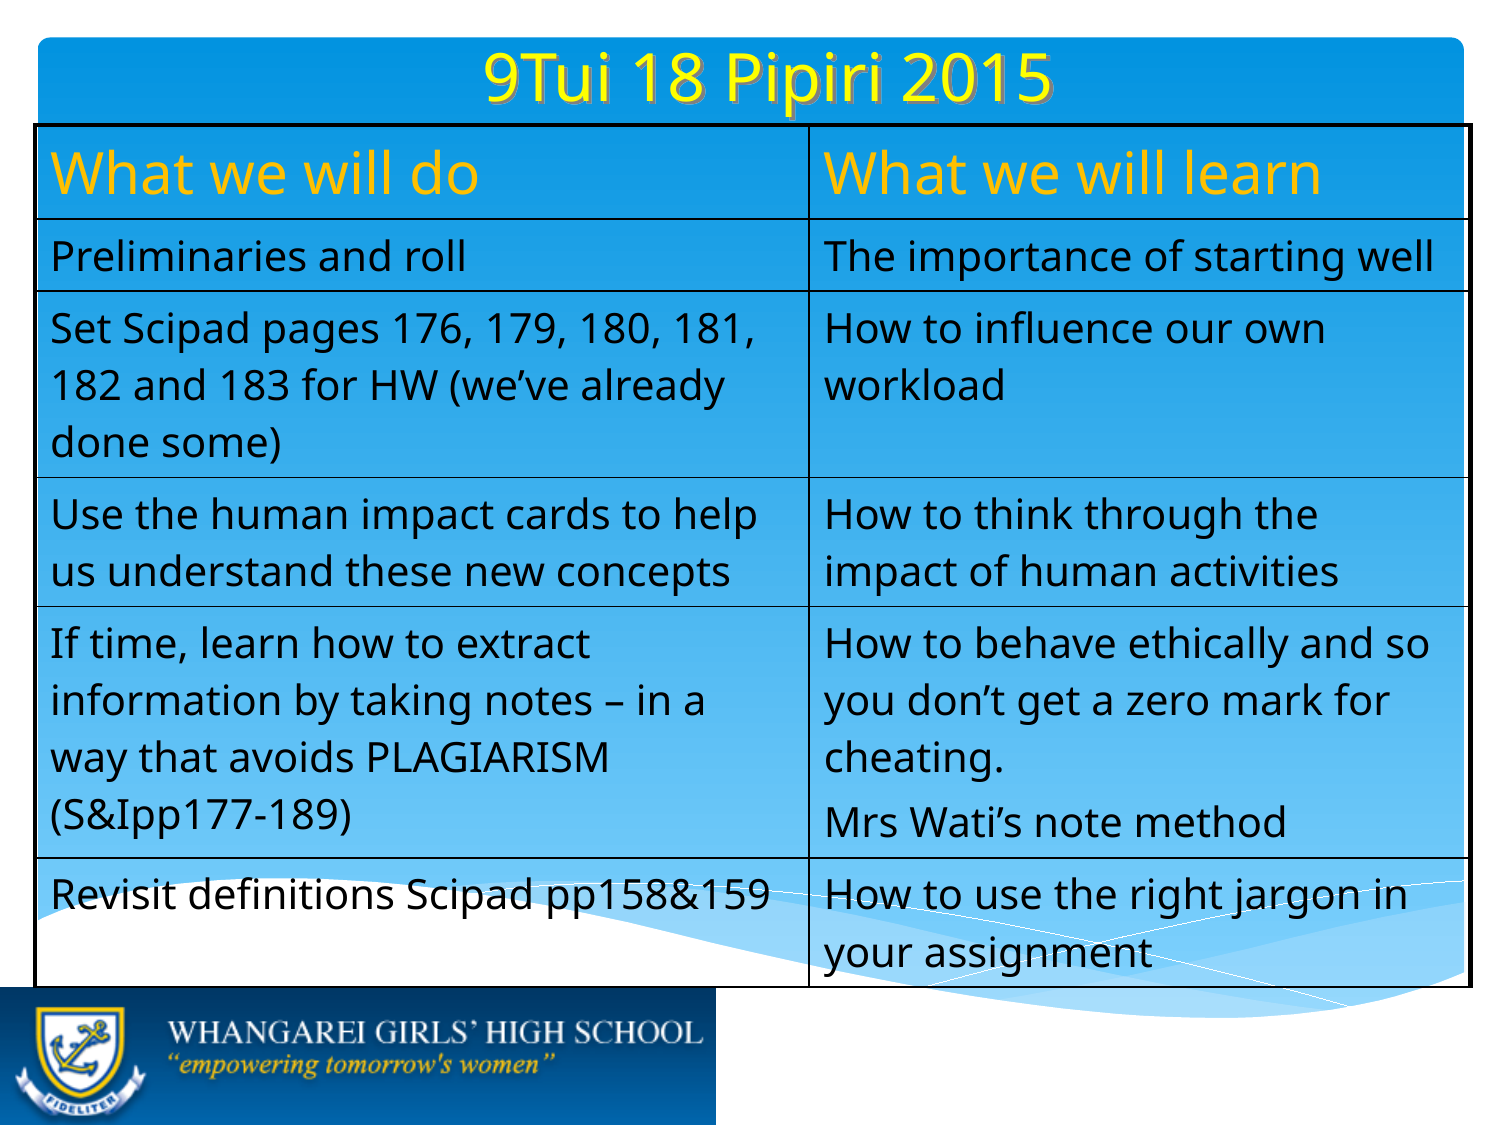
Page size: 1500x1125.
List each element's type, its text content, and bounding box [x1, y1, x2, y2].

table_cell How to use the right jargon in your assignment [810, 859, 1468, 986]
table_cell How to influence our own workload [810, 292, 1468, 477]
table_cell Set Scipad pages 176, 179, 180, 181, 182 and 183 for HW (we’ve already done some) [37, 292, 808, 477]
table_cell If time, learn how to extract information by taking notes – in a way that avoids PLAGIARISM (S&Ipp177-189) [37, 607, 808, 857]
text_box 9Tui 18 Pipiri 2015 [162, 24, 1375, 123]
table_cell How to behave ethically and so you don’t get a zero mark for cheating. Mrs Wati’s note method [810, 607, 1468, 857]
table_header What we will learn [810, 127, 1468, 218]
table_cell Revisit definitions Scipad pp158&159 [37, 859, 808, 986]
table_cell Use the human impact cards to help us understand these new concepts [37, 478, 808, 606]
table_cell How to think through the impact of human activities [810, 478, 1468, 606]
table_cell Preliminaries and roll [37, 220, 808, 290]
table_header What we will do [37, 127, 808, 218]
table_cell The importance of starting well [810, 220, 1468, 290]
picture [0, 987, 716, 1125]
